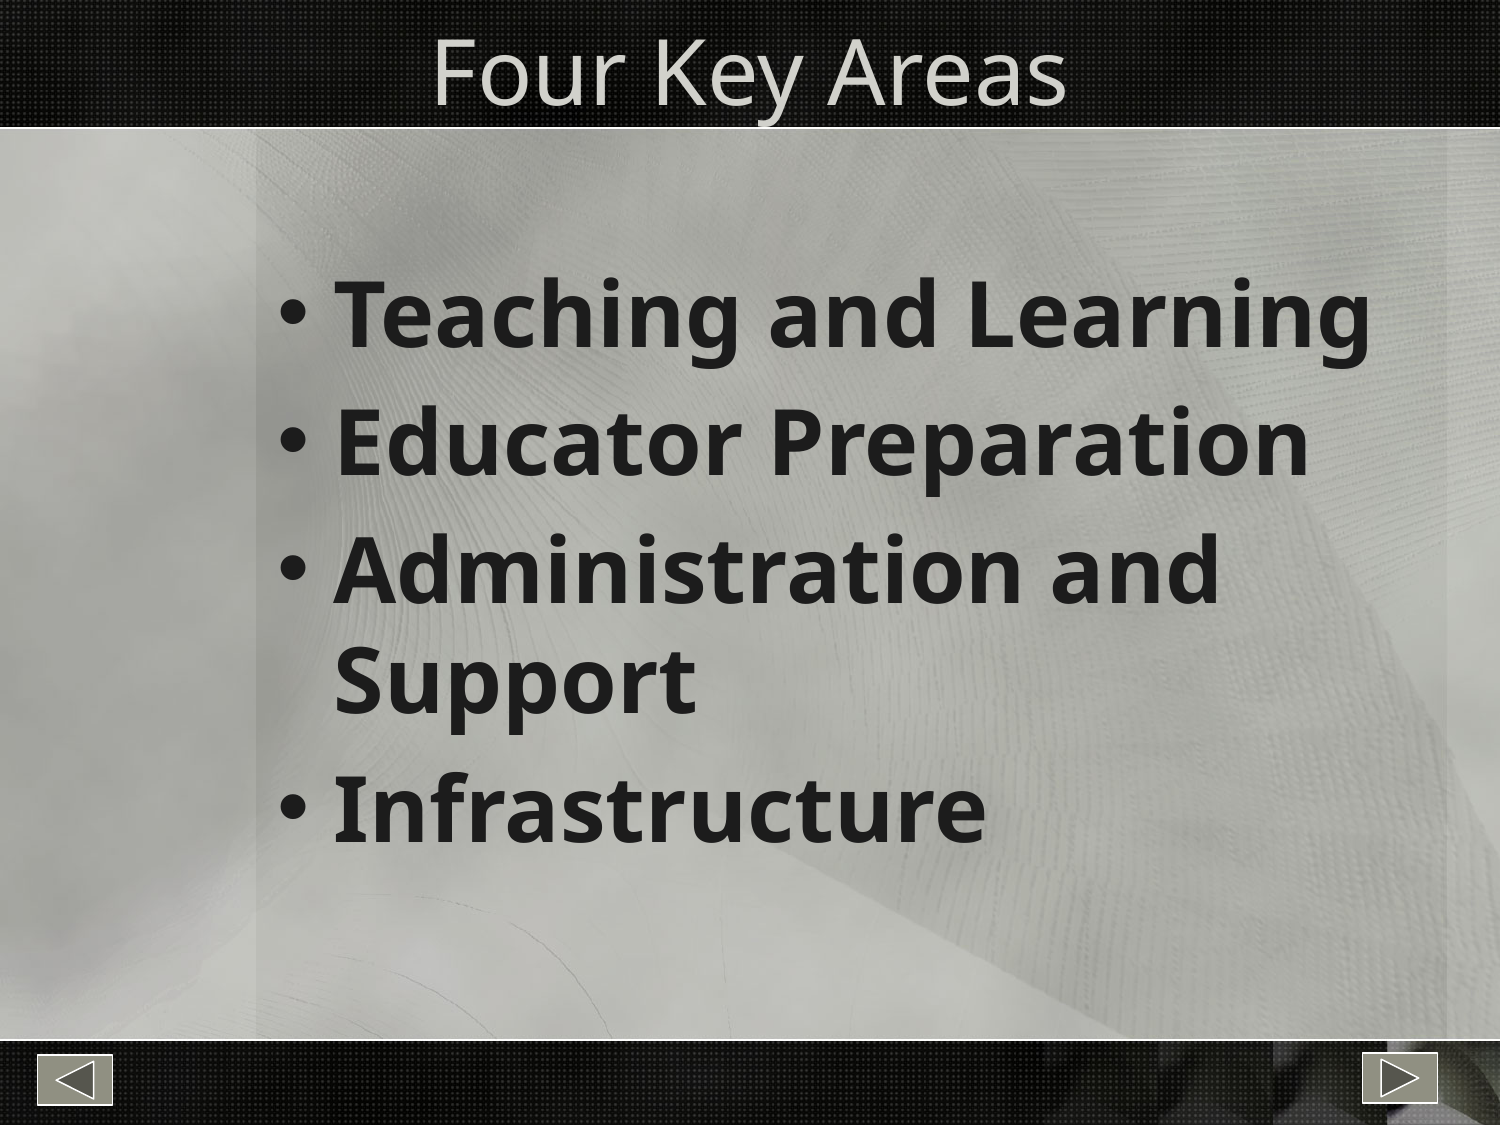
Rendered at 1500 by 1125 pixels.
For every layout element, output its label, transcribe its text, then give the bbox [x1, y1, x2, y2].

title Four Key Areas [74, 0, 1426, 138]
picture [0, 0, 1500, 1125]
text_box [1362, 1053, 1438, 1104]
text_box [37, 1055, 113, 1106]
list Teaching and Learning Educator Preparation Administration and Support Infrastructure [262, 149, 1426, 1006]
